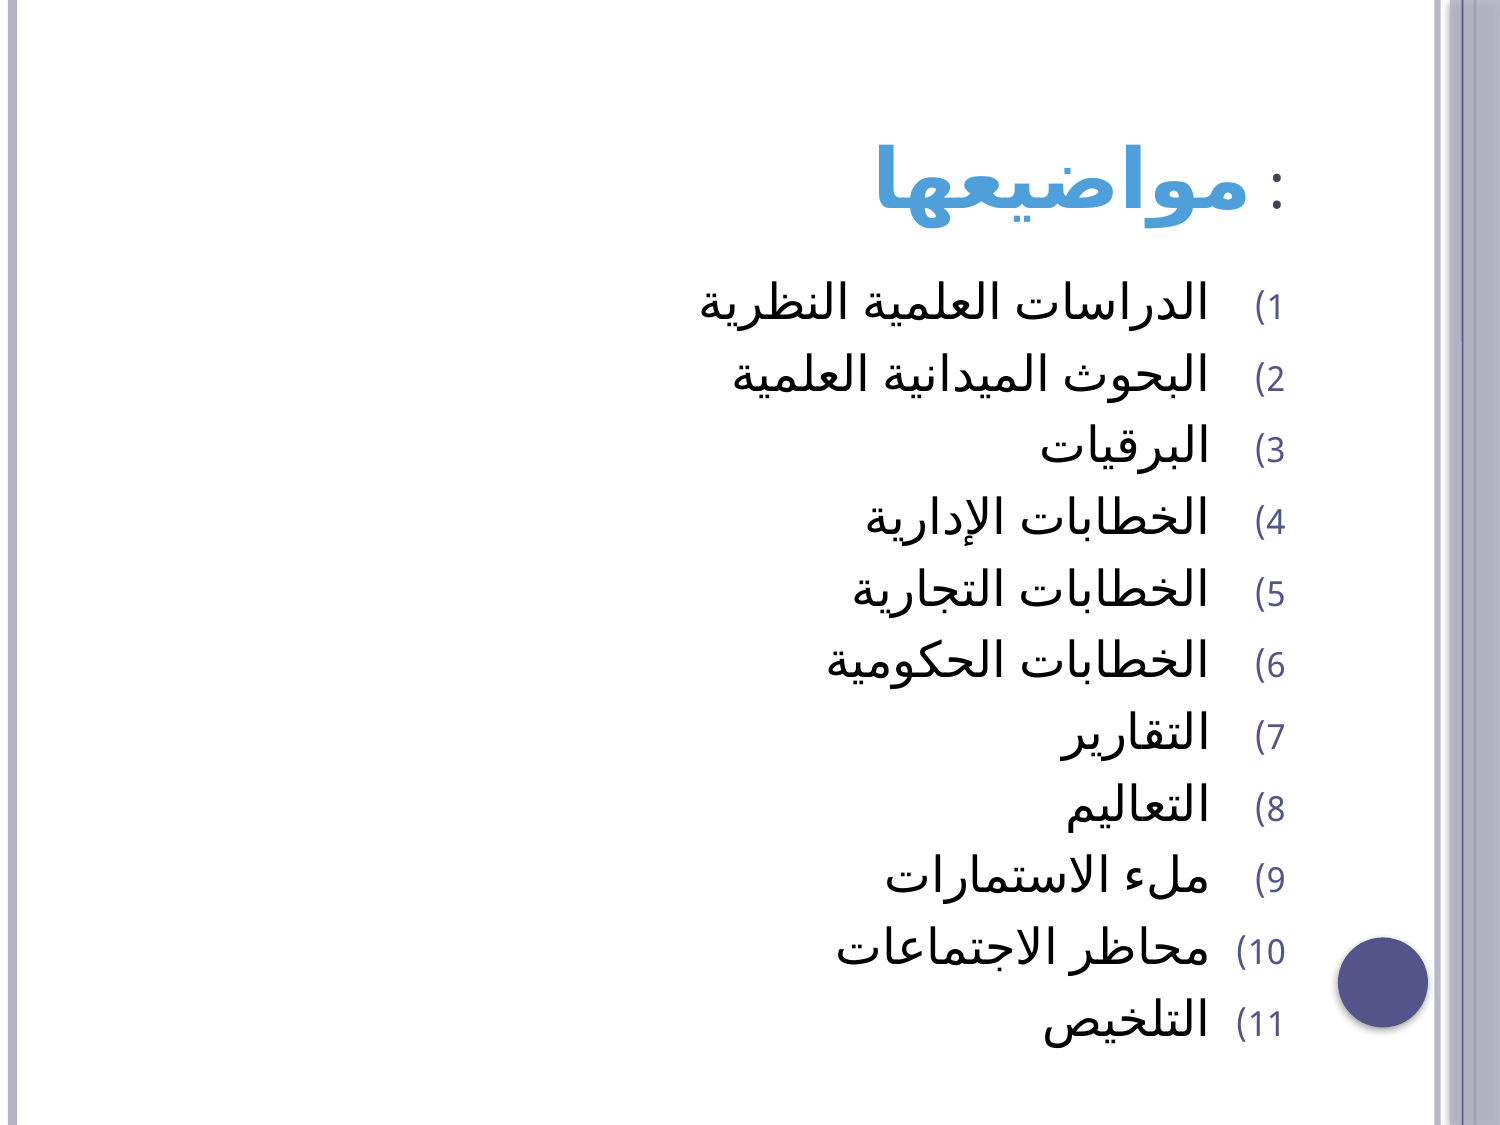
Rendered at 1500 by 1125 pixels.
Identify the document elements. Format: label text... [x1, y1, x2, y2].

title مواضيعها : [75, 45, 1300, 233]
list الدراسات العلمية النظرية البحوث الميدانية العلمية البرقيات الخطابات الإدارية الخطابات التجارية الخطابات الحكومية التقارير التعاليم ملء الاستمارات محاظر الاجتماعات التلخيص [75, 262, 1300, 1062]
